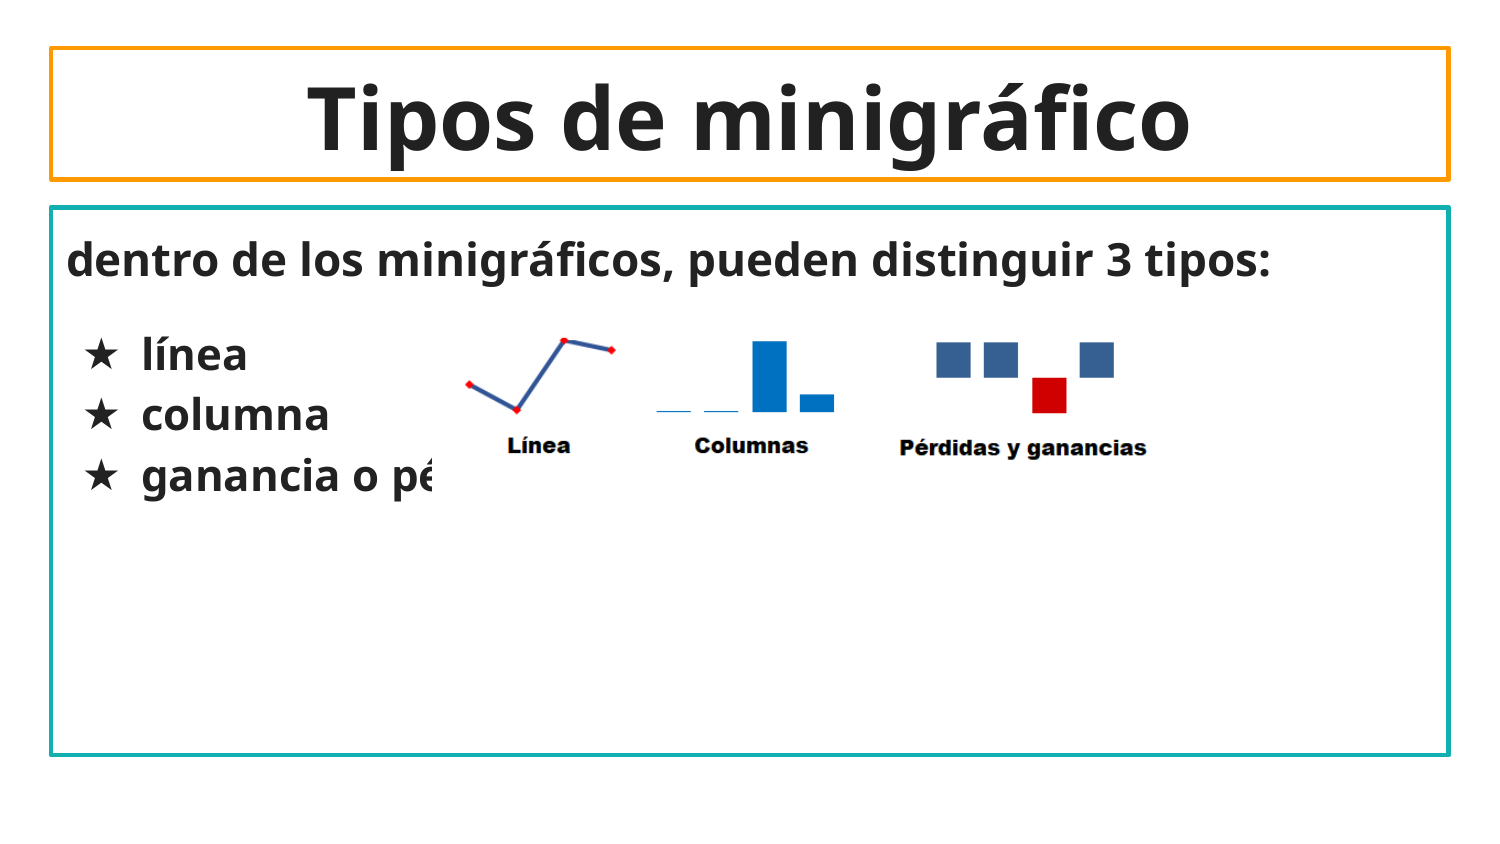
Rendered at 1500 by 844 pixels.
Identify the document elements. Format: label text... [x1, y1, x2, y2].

list dentro de los minigráficos, pueden distinguir 3 tipos: línea columna ganancia o pérdida [51, 207, 1449, 756]
picture [432, 287, 1191, 503]
title Tipos de minigráfico [51, 48, 1449, 180]
